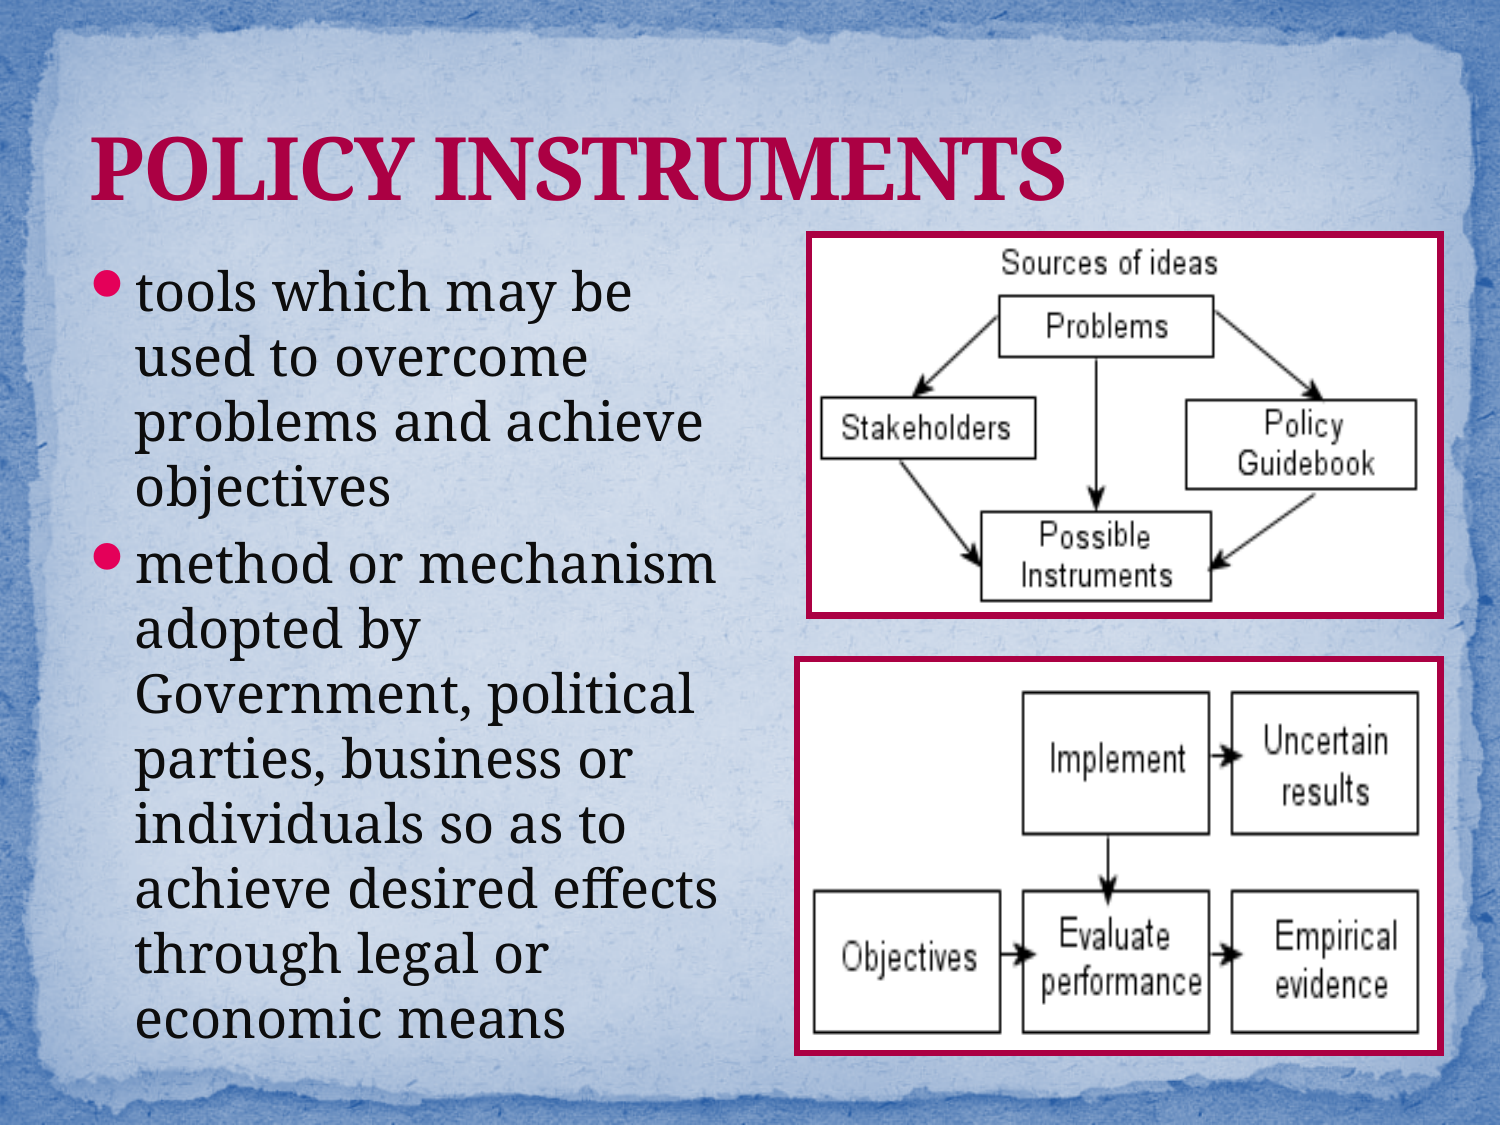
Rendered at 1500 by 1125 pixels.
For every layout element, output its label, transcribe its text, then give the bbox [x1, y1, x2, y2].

title POLICY INSTRUMENTS [74, 24, 1425, 225]
list tools which may be used to overcome problems and achieve objectives method or mechanism adopted by Government, political parties, business or individuals so as to achieve desired effects through legal or economic means [75, 249, 750, 1000]
picture [799, 662, 1438, 1051]
picture [812, 237, 1438, 613]
